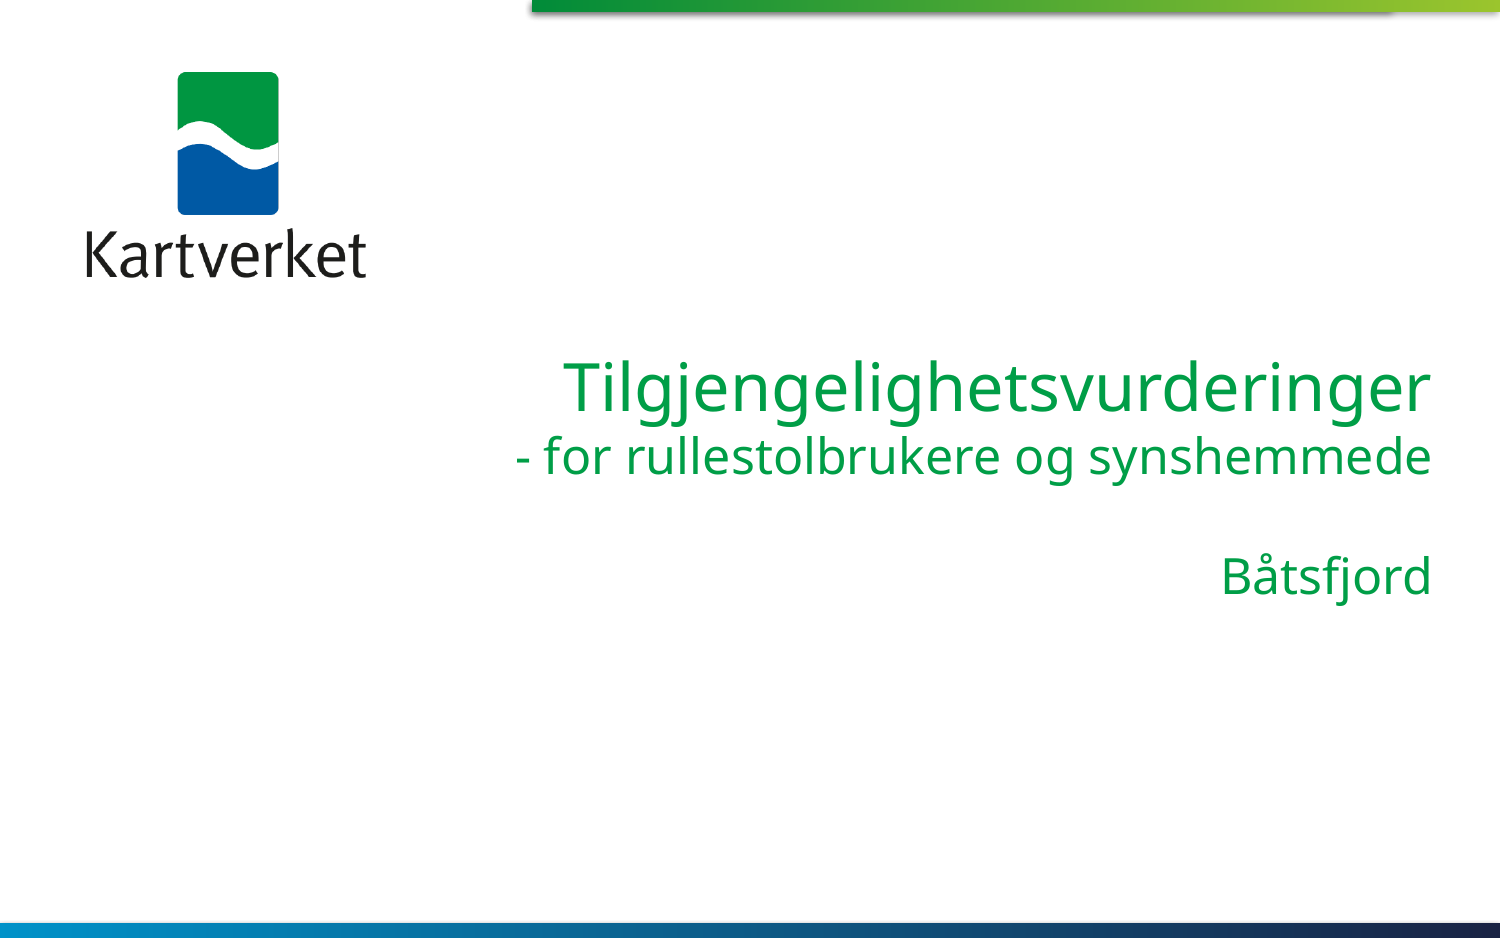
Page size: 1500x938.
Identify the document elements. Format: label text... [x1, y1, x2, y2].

text_box Tilgjengelighetsvurderinger - for rullestolbrukere og synshemmede Båtsfjord [66, 337, 1449, 613]
